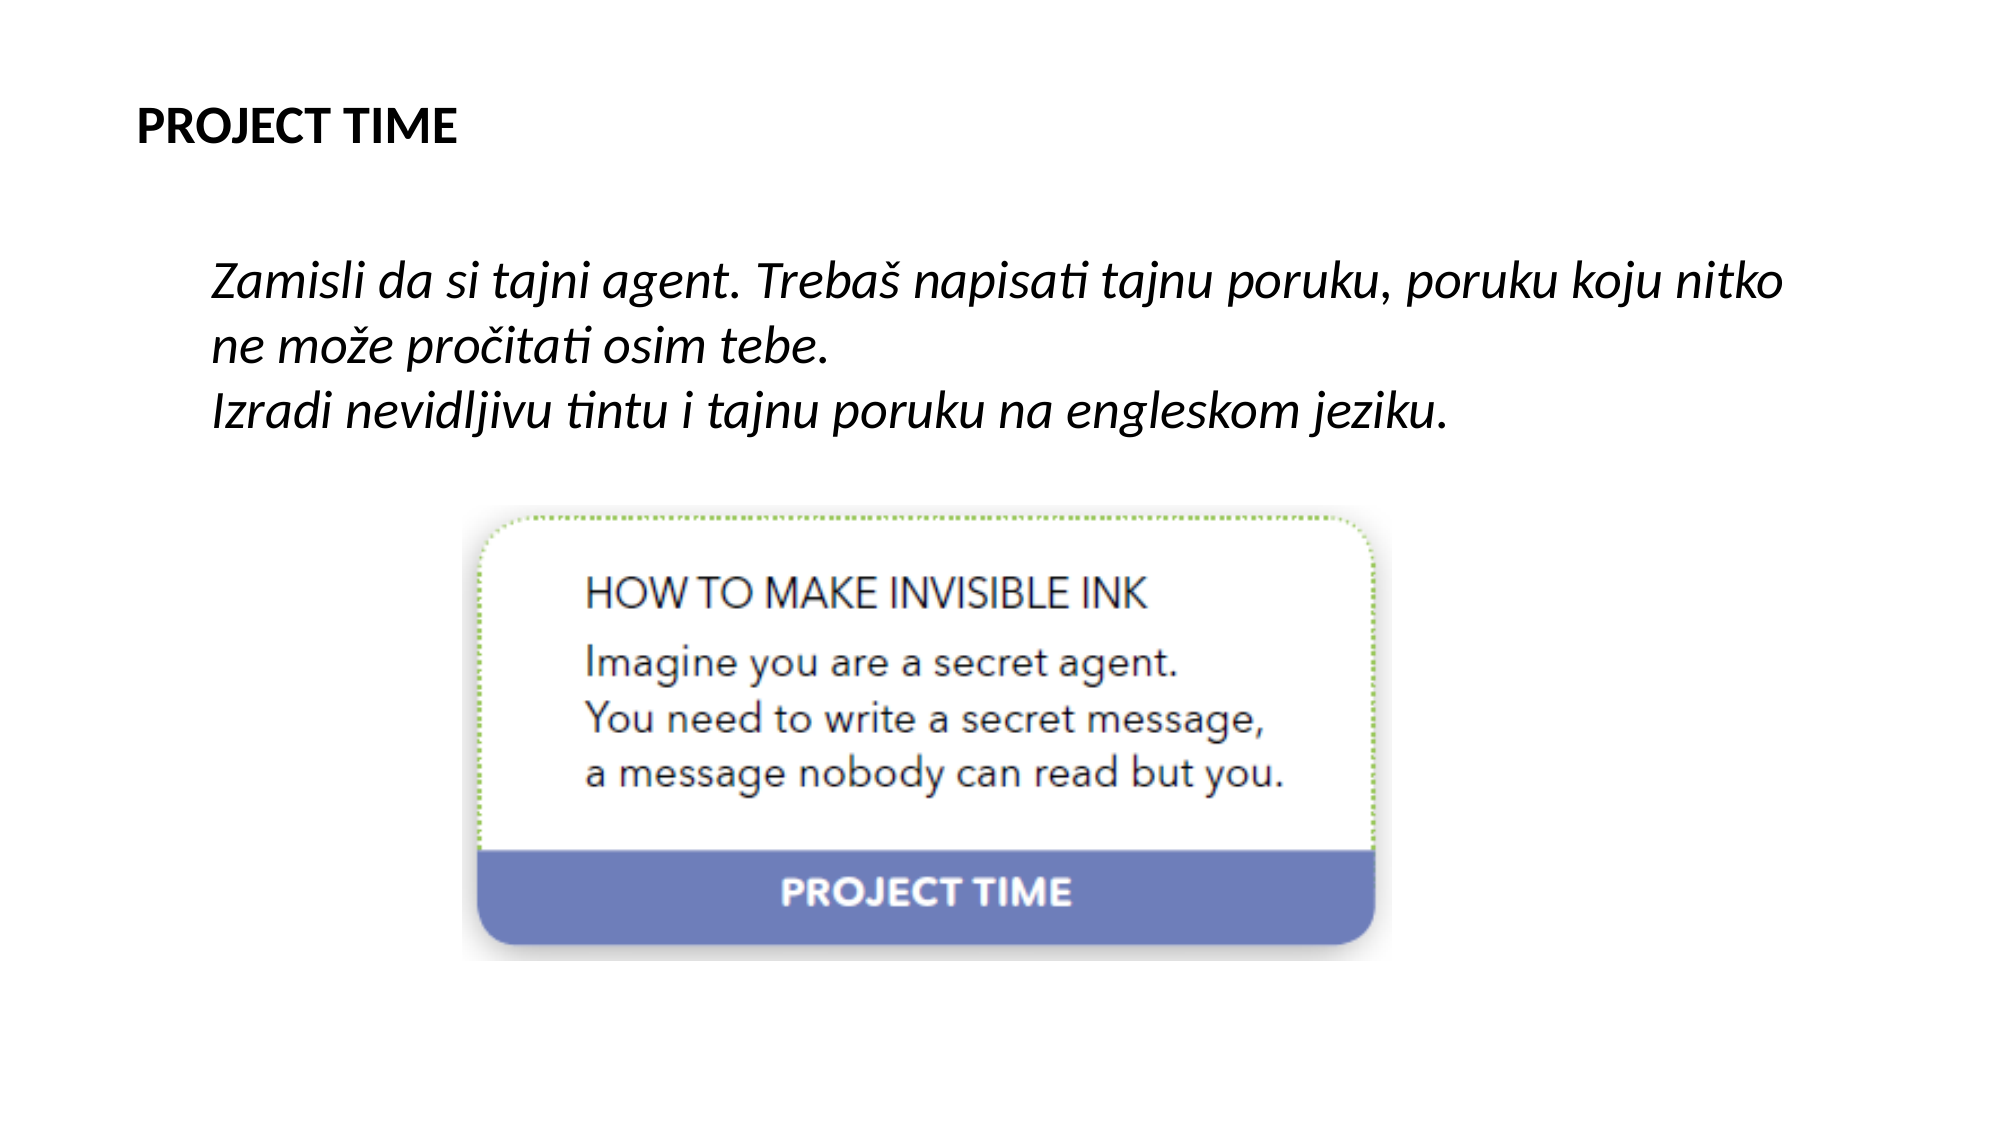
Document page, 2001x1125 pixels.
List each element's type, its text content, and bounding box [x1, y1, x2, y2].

text_box Zamisli da si tajni agent. Trebaš napisati tajnu poruku, poruku koju nitko ne može pročitati osim tebe. Izradi nevidljivu tintu i tajnu poruku na engleskom jeziku. [196, 236, 1826, 447]
text_box PROJECT TIME [121, 81, 1254, 162]
picture [462, 505, 1392, 961]
